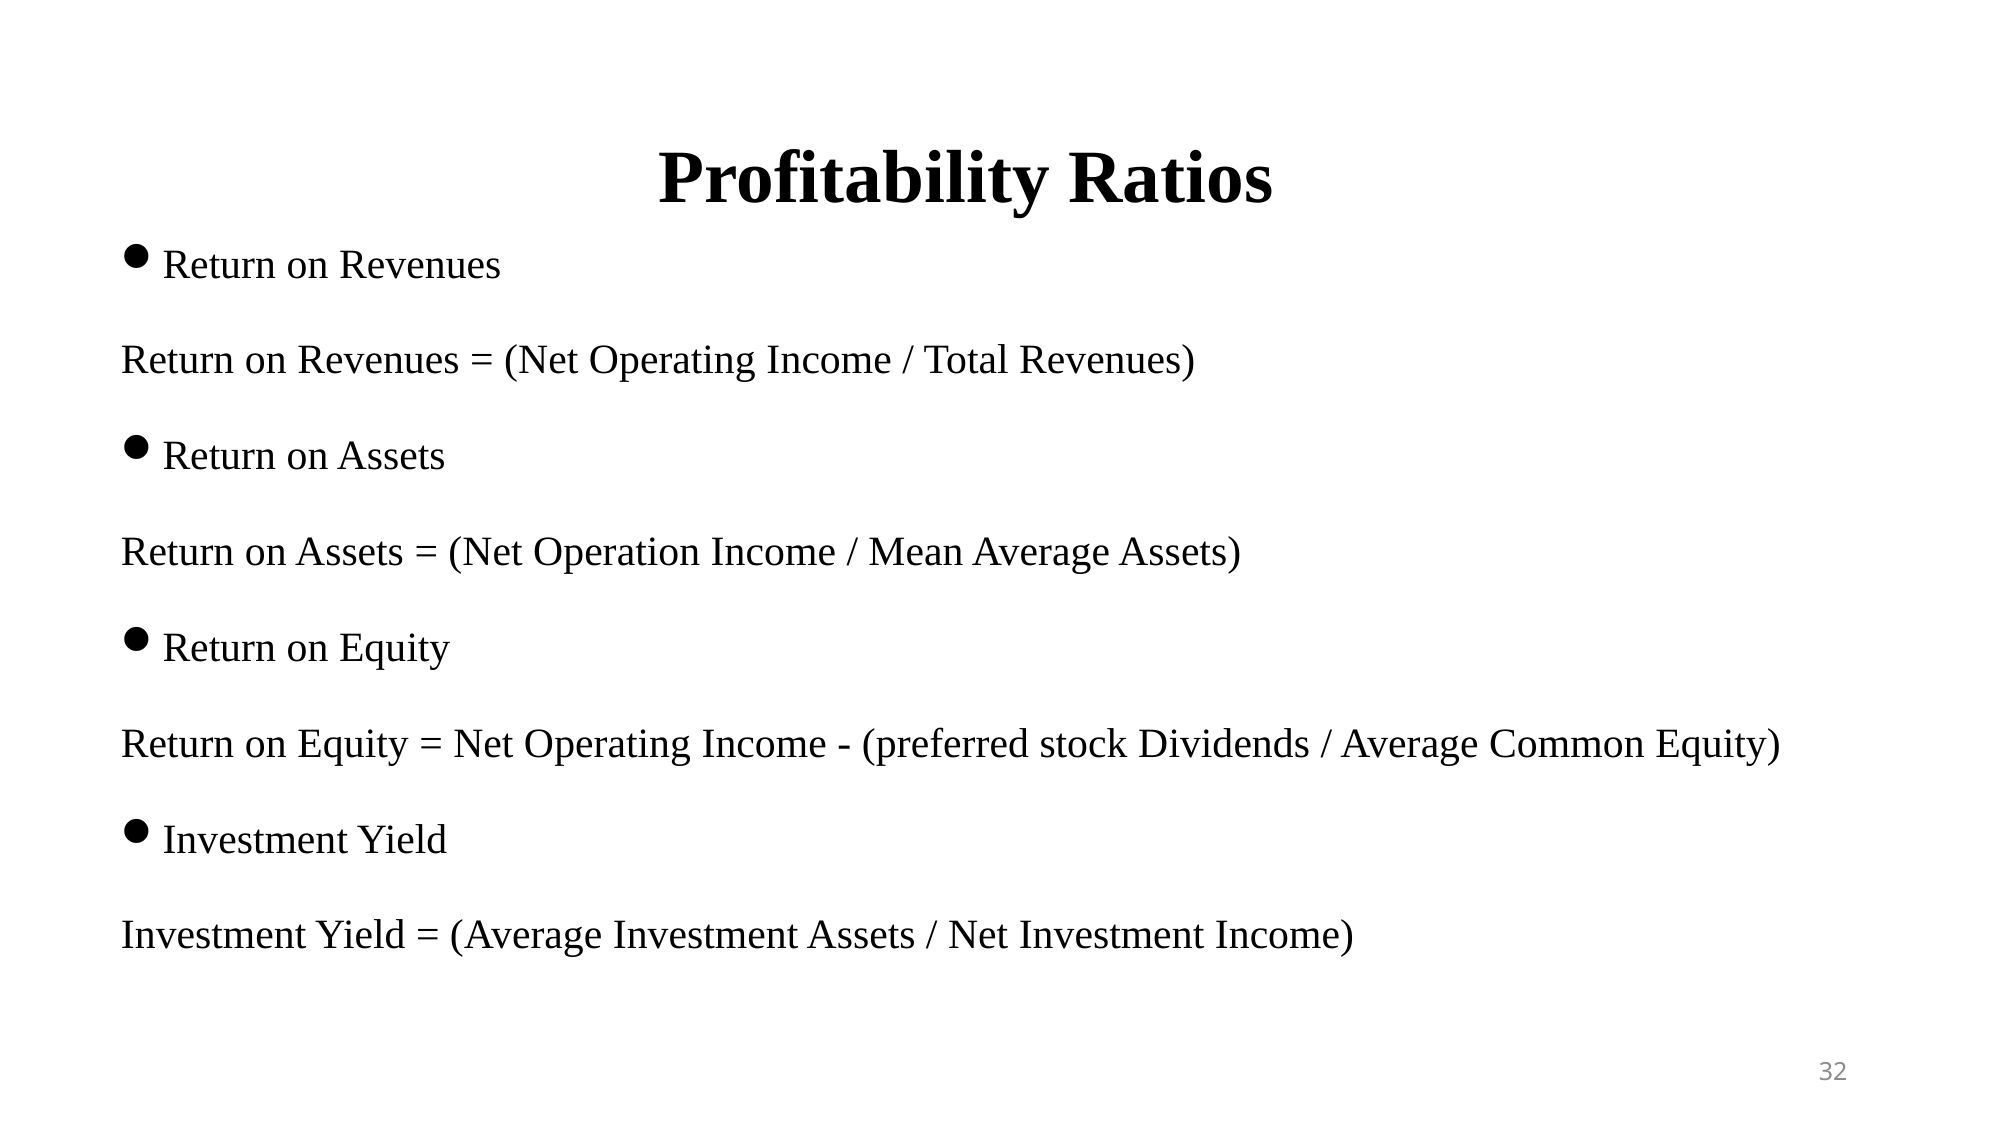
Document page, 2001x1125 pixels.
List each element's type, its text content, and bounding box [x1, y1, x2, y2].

list Return on Revenues Return on Revenues = (Net Operating Income / Total Revenues) Return on Assets Return on Assets = (Net Operation Income / Mean Average Assets) Return on Equity Return on Equity = Net Operating Income - (preferred stock Dividends / Average Common Equity) Investment Yield Investment Yield = (Average Investment Assets / Net Investment Income) [105, 203, 1840, 847]
slide_number 32 [1412, 1042, 1863, 1103]
title Profitability Ratios [643, 129, 1492, 203]
